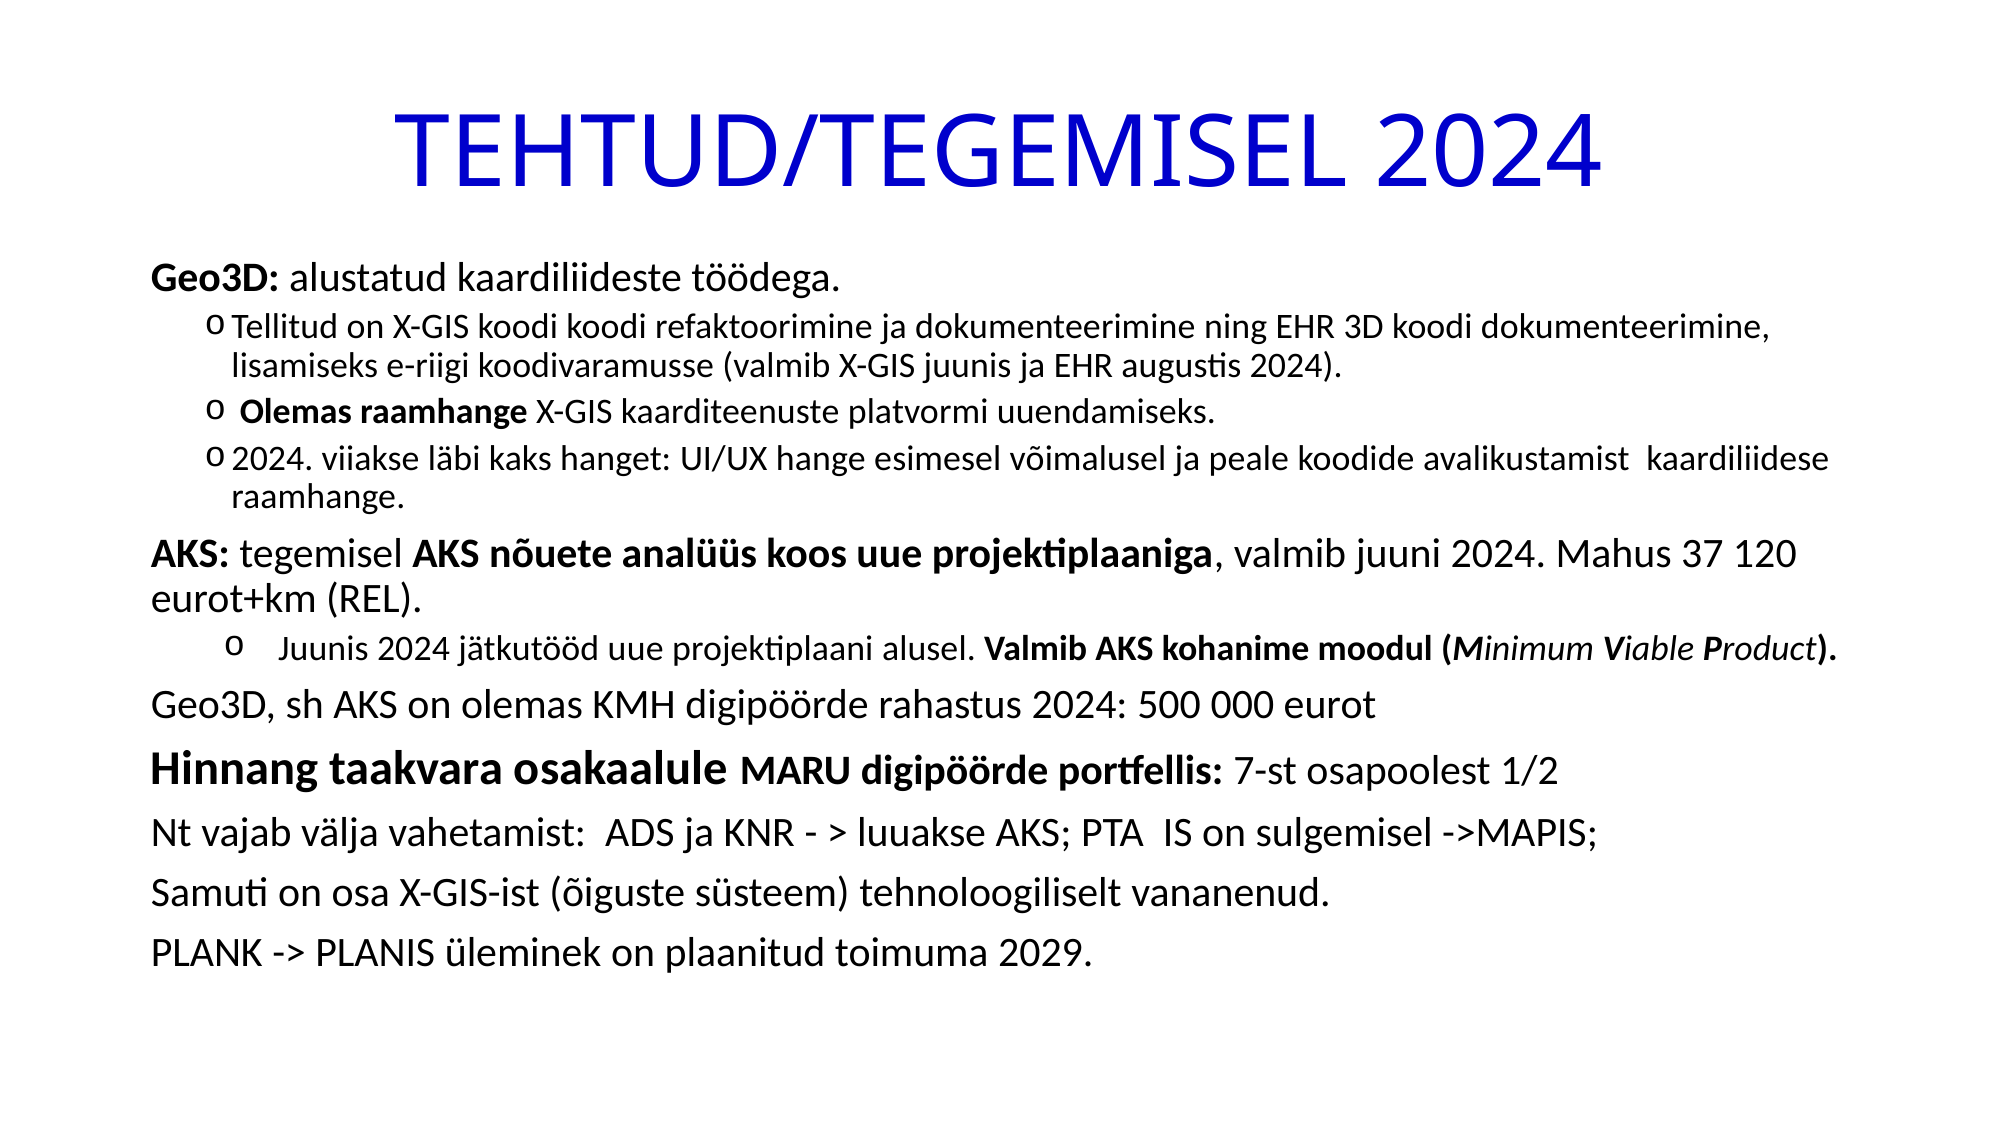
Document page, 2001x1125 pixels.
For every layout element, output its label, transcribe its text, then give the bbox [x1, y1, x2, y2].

list Geo3D: alustatud kaardiliideste töödega. Tellitud on X-GIS koodi koodi refaktoorimine ja dokumenteerimine ning EHR 3D koodi dokumenteerimine, lisamiseks e-riigi koodivaramusse (valmib X-GIS juunis ja EHR augustis 2024). Olemas raamhange X-GIS kaarditeenuste platvormi uuendamiseks. 2024. viiakse läbi kaks hanget: UI/UX hange esimesel võimalusel ja peale koodide avalikustamist kaardiliidese raamhange. AKS: tegemisel AKS nõuete analüüs koos uue projektiplaaniga, valmib juuni 2024. Mahus 37 120 eurot+km (REL). Juunis 2024 jätkutööd uue projektiplaani alusel. Valmib AKS kohanime moodul (Minimum Viable Product). Geo3D, sh AKS on olemas KMH digipöörde rahastus 2024: 500 000 eurot Hinnang taakvara osakaalule MARU digipöörde portfellis: 7-st osapoolest 1/2 Nt vajab välja vahetamist: ADS ja KNR - > luuakse AKS; PTA IS on sulgemisel ->MAPIS; Samuti on osa X-GIS-ist (õiguste süsteem) tehnoloogiliselt vananenud. PLANK -> PLANIS üleminek on plaanitud toimuma 2029. [135, 248, 1863, 1014]
title TEHTUD/TEGEMISEL 2024 [135, 59, 1863, 248]
